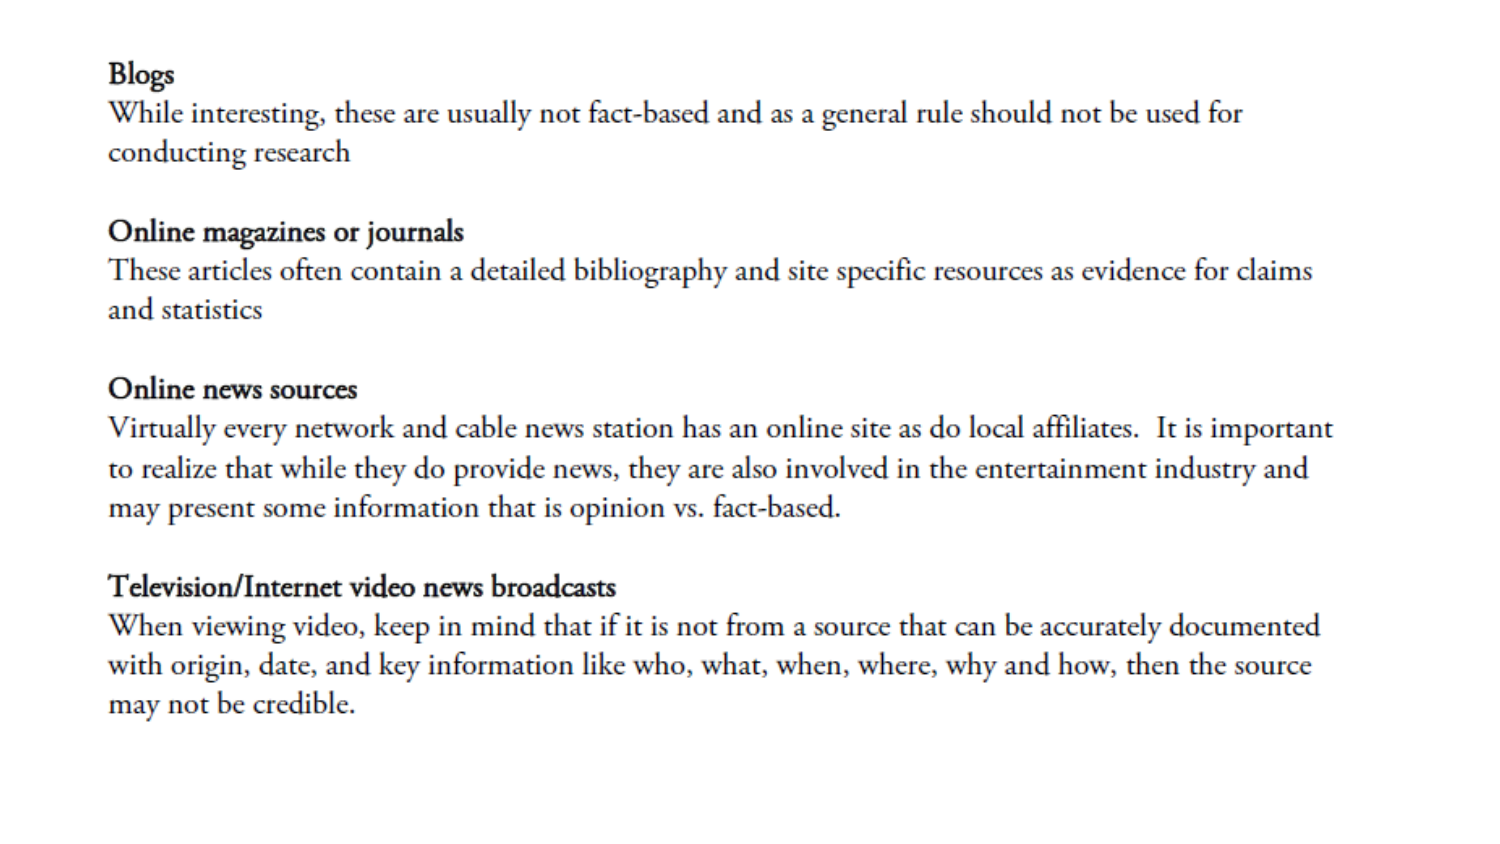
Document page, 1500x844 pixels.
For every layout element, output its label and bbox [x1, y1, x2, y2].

picture [64, 32, 1390, 785]
